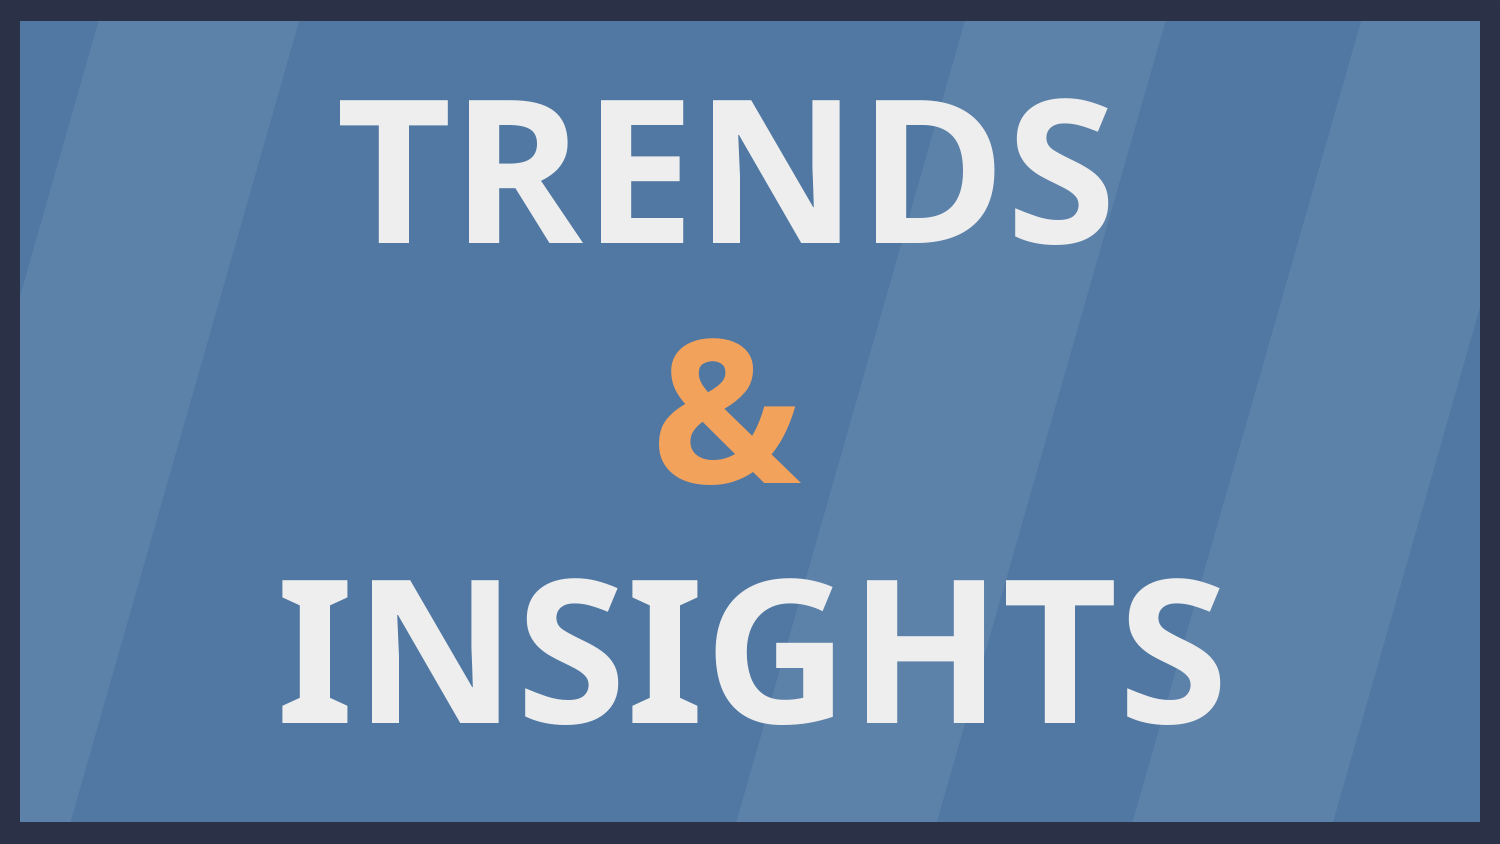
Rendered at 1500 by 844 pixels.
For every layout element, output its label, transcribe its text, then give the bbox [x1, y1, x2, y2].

title TRENDS & INSIGHTS [27, 28, 1477, 815]
